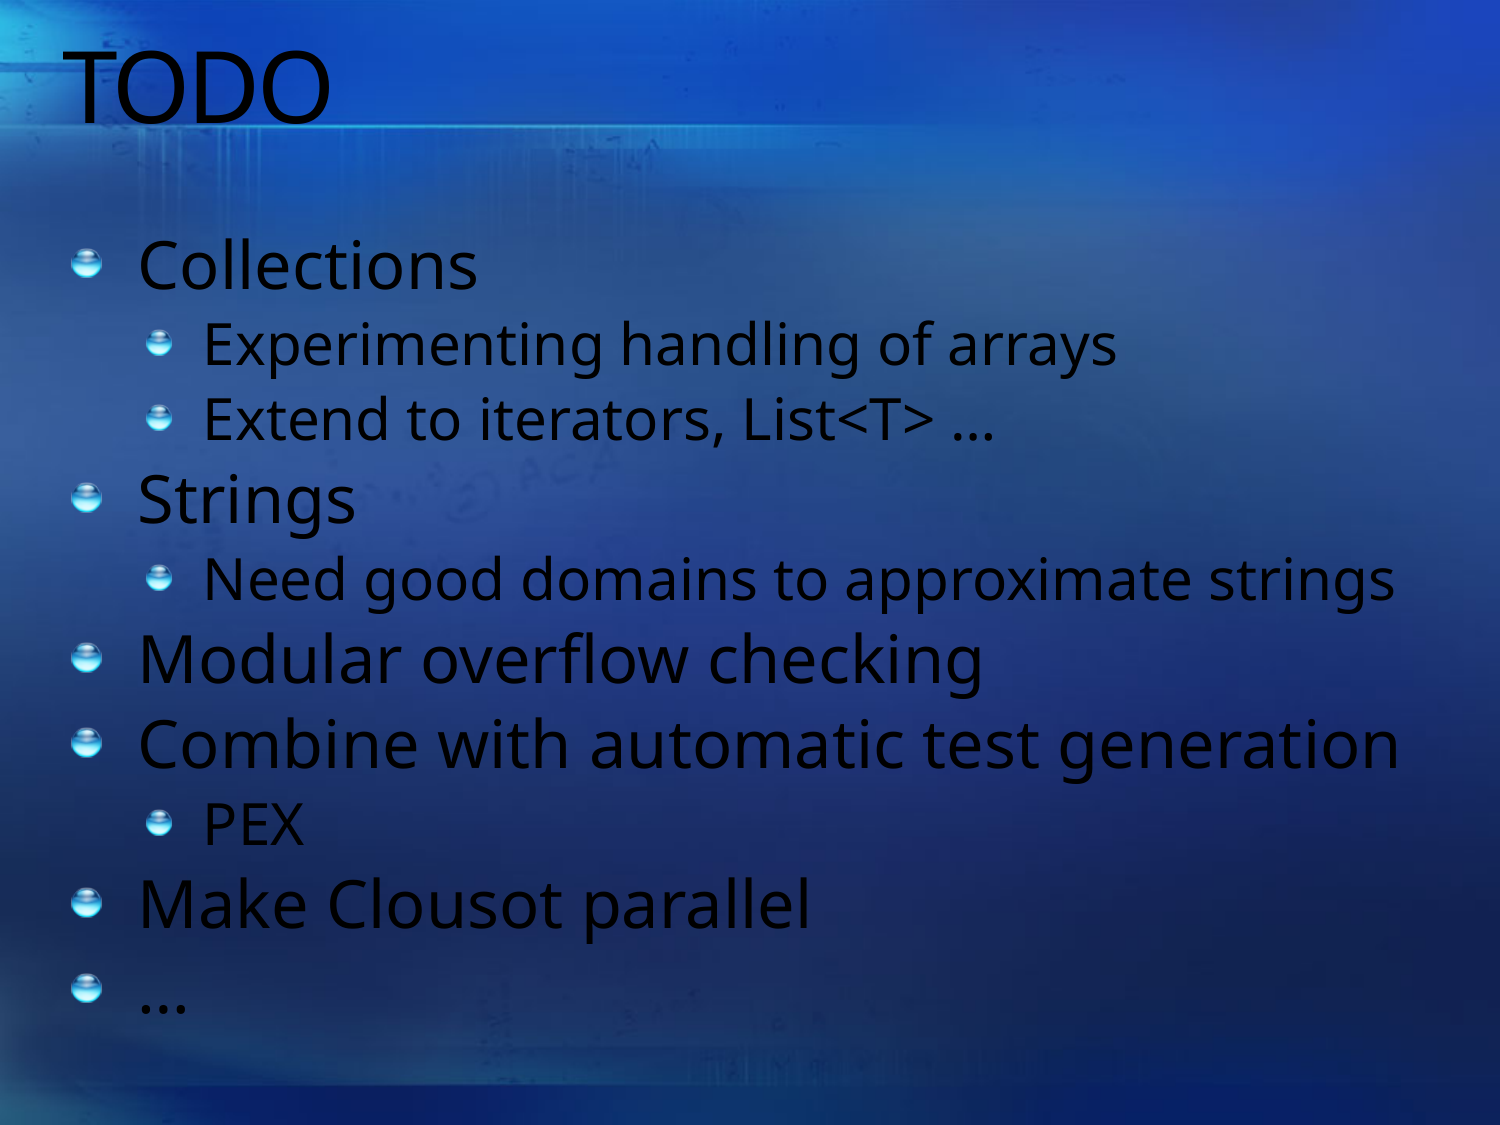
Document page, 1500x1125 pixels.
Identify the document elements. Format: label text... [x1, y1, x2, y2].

picture [138, 322, 179, 364]
picture [0, 0, 1500, 1125]
list Collections Experimenting handling of arrays Extend to iterators, List<T> … Strings Need good domains to approximate strings Modular overflow checking Combine with automatic test generation PEX Make Clousot parallel … [62, 231, 1488, 1125]
picture [138, 397, 179, 439]
title TODO [62, 37, 1438, 147]
picture [138, 802, 179, 844]
picture [138, 557, 179, 599]
